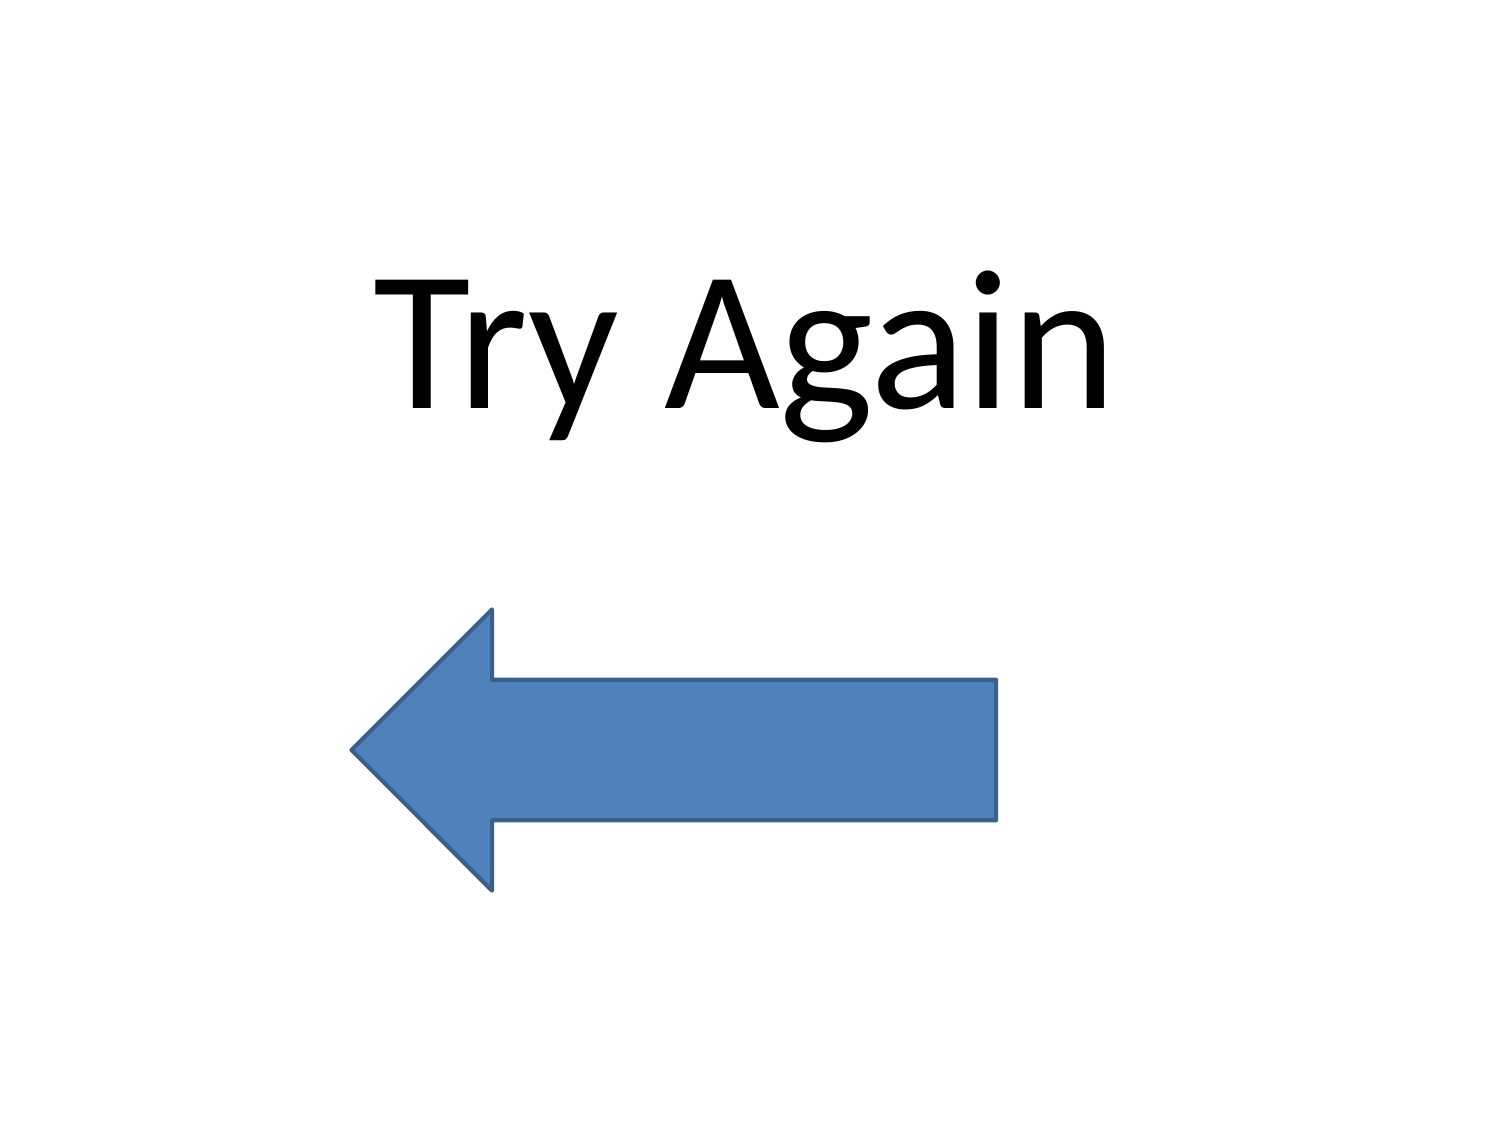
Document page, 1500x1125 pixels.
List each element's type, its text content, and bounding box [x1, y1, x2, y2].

text_box [349, 607, 999, 893]
title Try Again [70, 234, 1421, 422]
